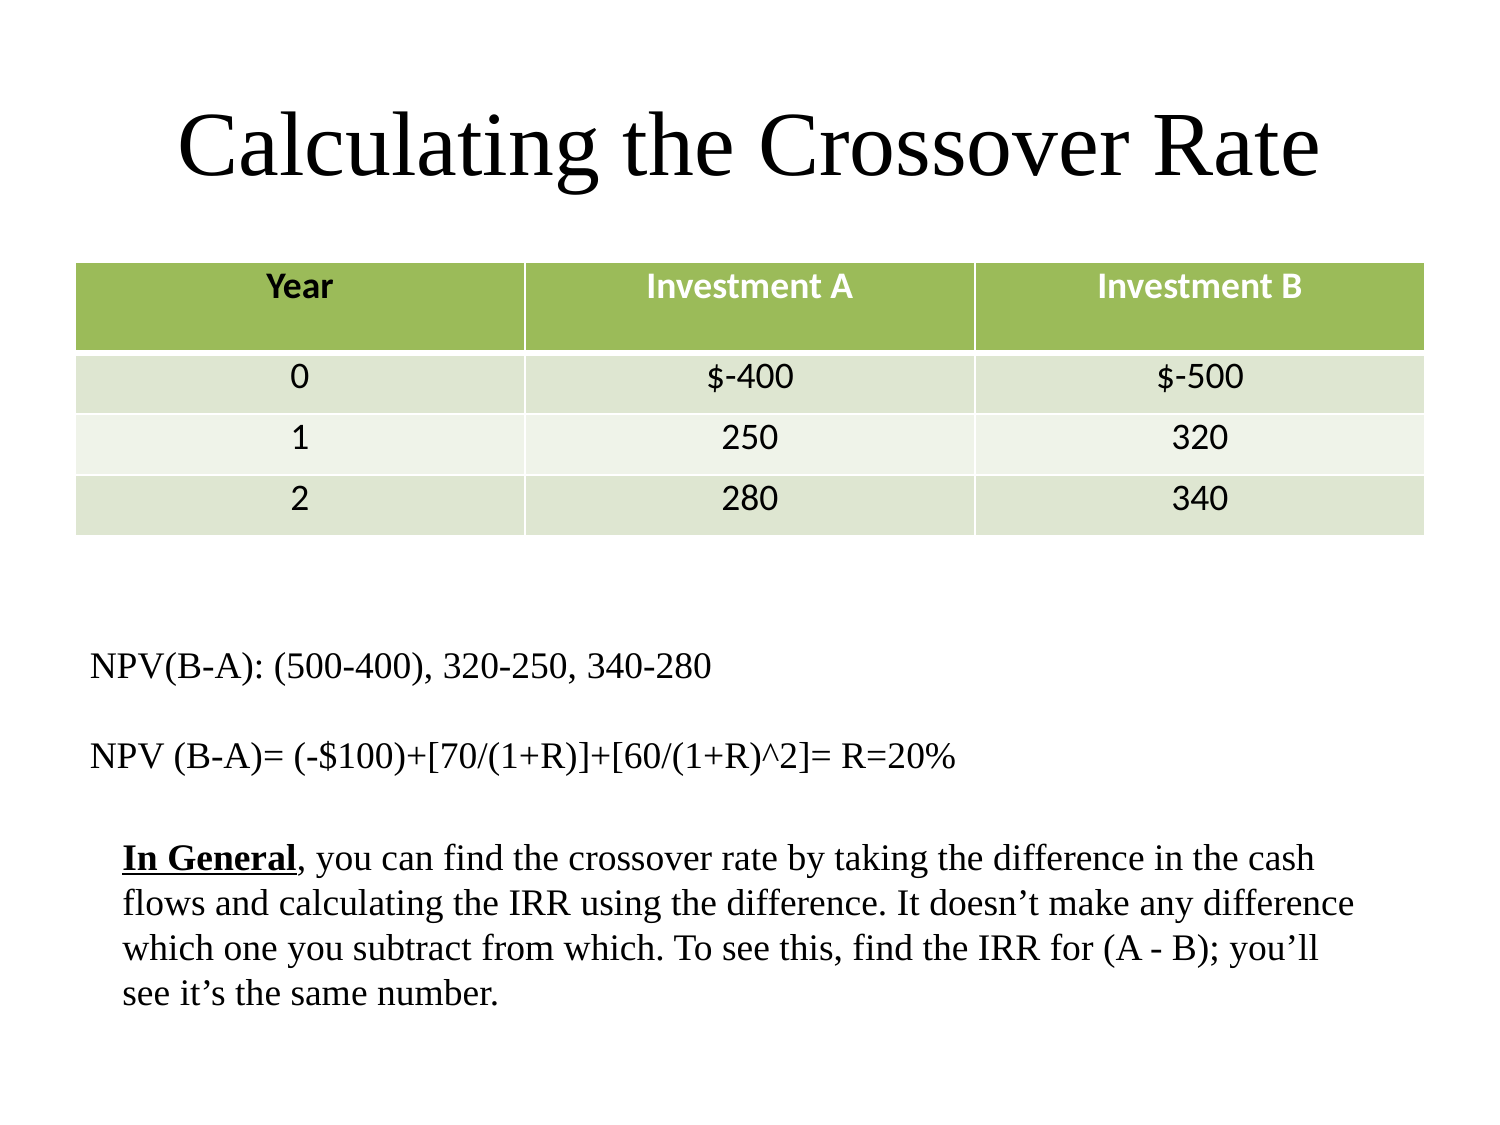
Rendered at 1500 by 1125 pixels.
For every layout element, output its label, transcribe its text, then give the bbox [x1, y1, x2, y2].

title Calculating the Crossover Rate [75, 45, 1425, 233]
text_box NPV(B-A): (500-400), 320-250, 340-280 NPV (B-A)= (-$100)+[70/(1+R)]+[60/(1+R)^2]= R=20% [74, 633, 1425, 784]
table_cell 0 [76, 356, 524, 413]
table_cell $-400 [526, 356, 974, 413]
table_cell 250 [526, 415, 974, 474]
table_header Year [76, 263, 524, 350]
table_cell 280 [526, 476, 974, 535]
table_cell 320 [976, 415, 1424, 474]
table_cell 340 [976, 476, 1424, 535]
table_header Investment A [526, 263, 974, 350]
table_header Investment B [976, 263, 1424, 350]
table_cell 2 [76, 476, 524, 535]
text_box In General, you can find the crossover rate by taking the difference in the cash flows and calculating the IRR using the difference. It doesn’t make any difference which one you subtract from which. To see this, find the IRR for (A - B); you’ll see it’s the same number. [107, 825, 1375, 1021]
table_cell $-500 [976, 356, 1424, 413]
table_cell 1 [76, 415, 524, 474]
